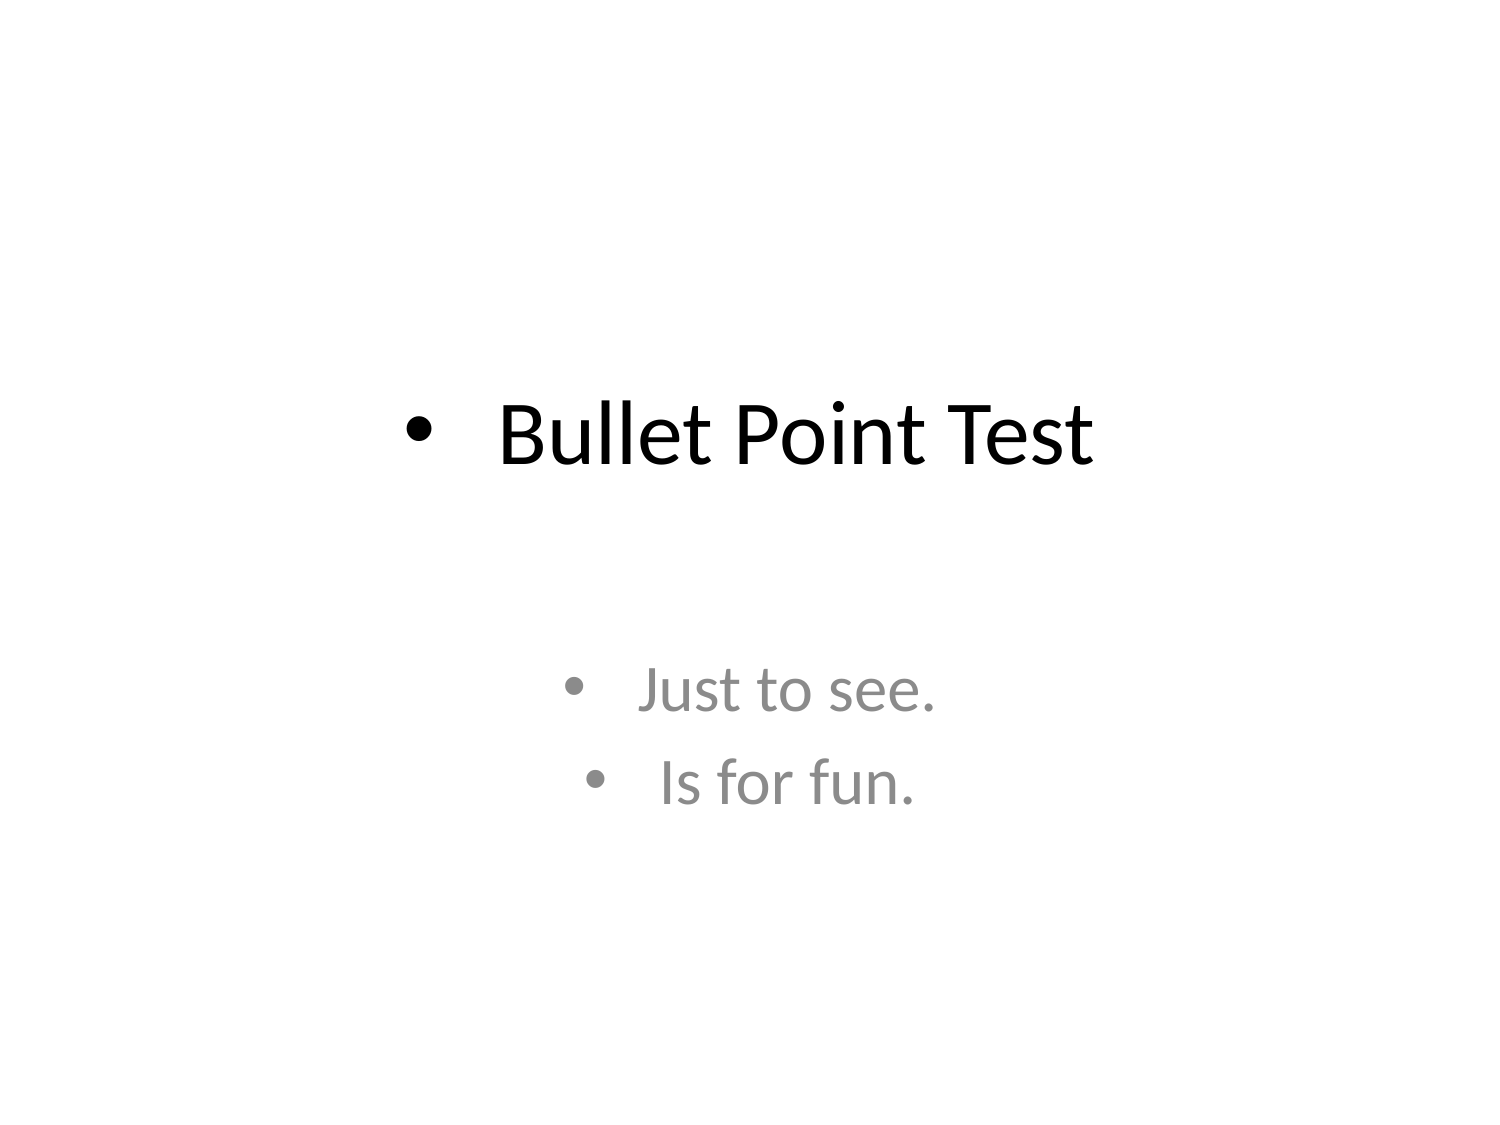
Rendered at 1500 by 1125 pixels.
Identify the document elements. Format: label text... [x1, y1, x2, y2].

subtitle Just to see. Is for fun. [225, 637, 1275, 925]
title Bullet Point Test [112, 362, 1388, 604]
